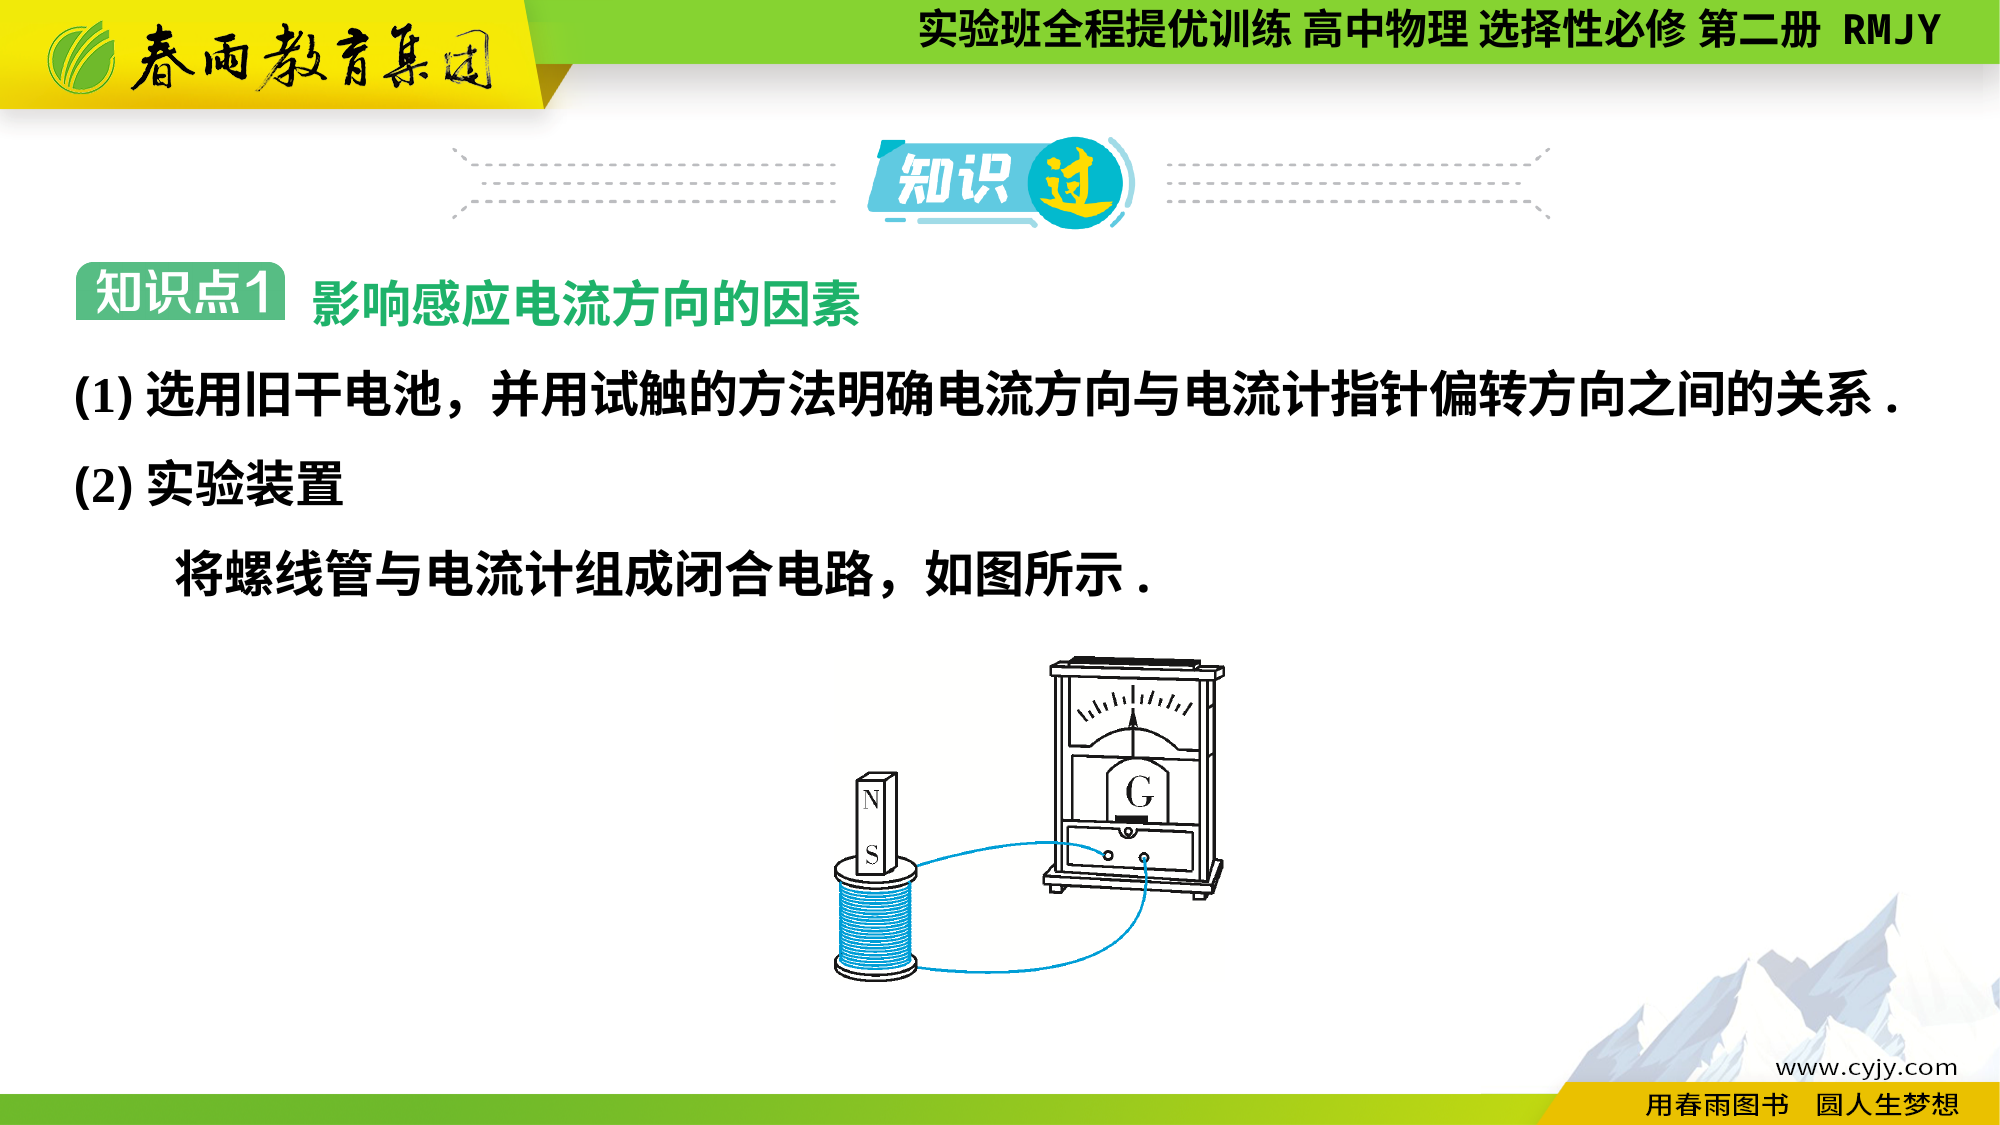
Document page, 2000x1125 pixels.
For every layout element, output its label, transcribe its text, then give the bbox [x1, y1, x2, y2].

picture [0, 0, 2000, 1125]
list 影响感应电流方向的因素 (1)选用旧干电池，并用试触的方法明确电流方向与电流计指针偏转方向之间的关系. (2)实验装置 将螺线管与电流计组成闭合电路，如图所示. [59, 234, 1944, 649]
